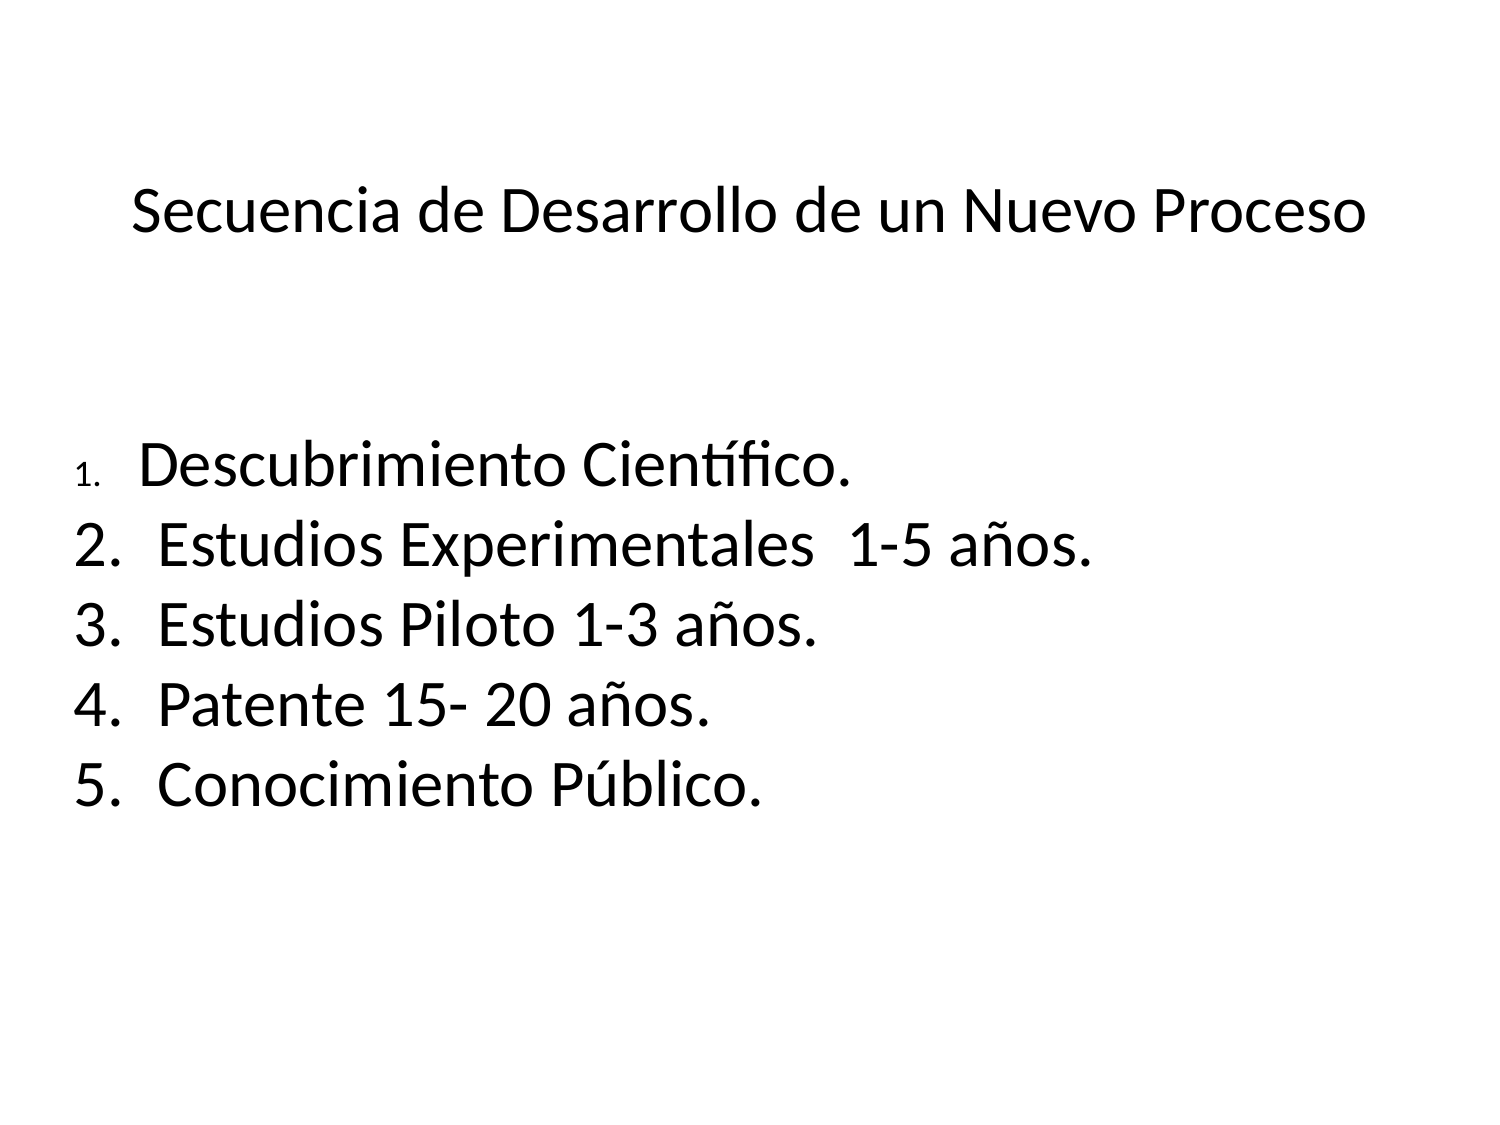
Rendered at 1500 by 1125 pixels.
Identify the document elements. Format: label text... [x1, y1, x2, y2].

title Secuencia de Desarrollo de un Nuevo Proceso [112, 112, 1388, 300]
text_box Descubrimiento Científico. Estudios Experimentales 1-5 años. Estudios Piloto 1-3 años. Patente 15- 20 años. Conocimiento Público. [58, 412, 1430, 827]
